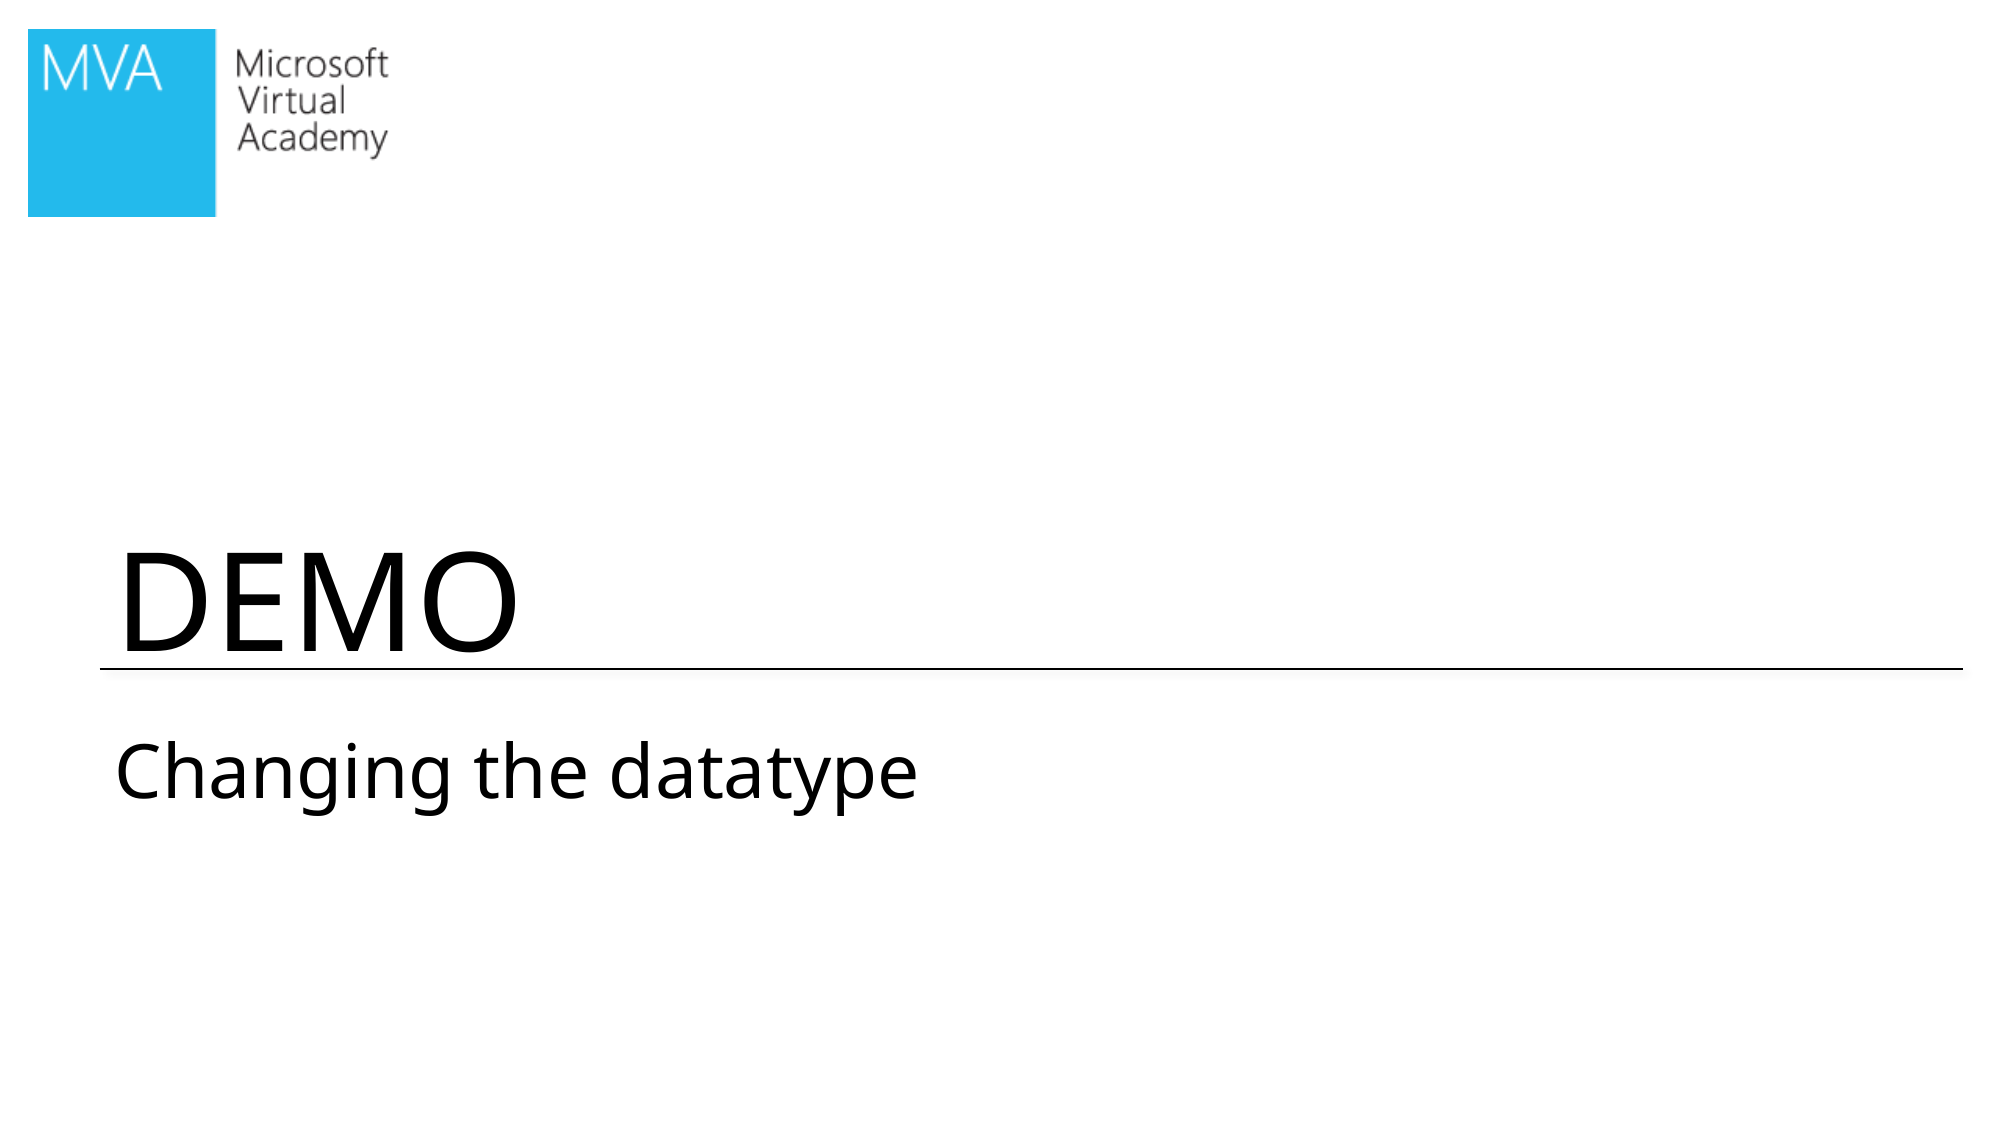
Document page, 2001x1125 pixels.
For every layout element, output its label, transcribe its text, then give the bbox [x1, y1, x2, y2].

picture [28, 29, 497, 217]
title Changing the datatype [99, 733, 1976, 1009]
